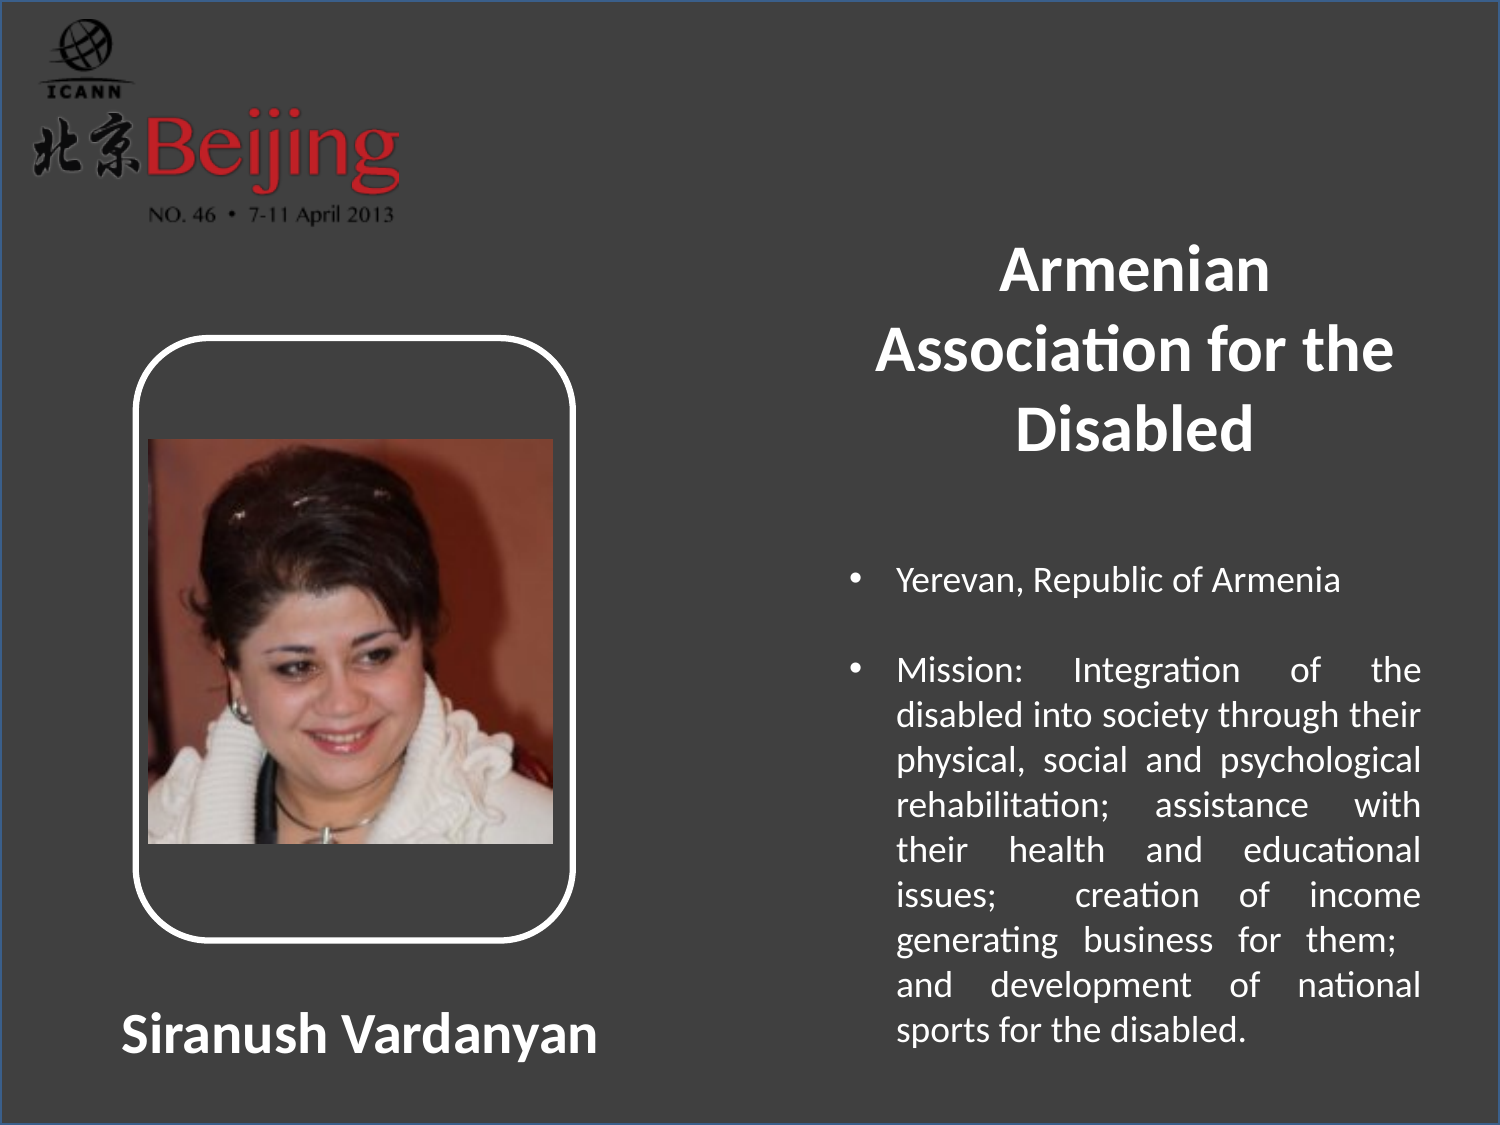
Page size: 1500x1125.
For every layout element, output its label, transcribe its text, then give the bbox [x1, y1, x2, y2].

text_box Armenian Association for the Disabled Yerevan, Republic of Armenia Mission: Integration of the disabled into society through their physical, social and psychological rehabilitation; assistance with their health and educational issues; creation of income generating business for them; and development of national sports for the disabled. [834, 217, 1437, 1057]
text_box Siranush Vardanyan [41, 987, 680, 1073]
picture [148, 438, 553, 844]
picture [29, 19, 399, 238]
